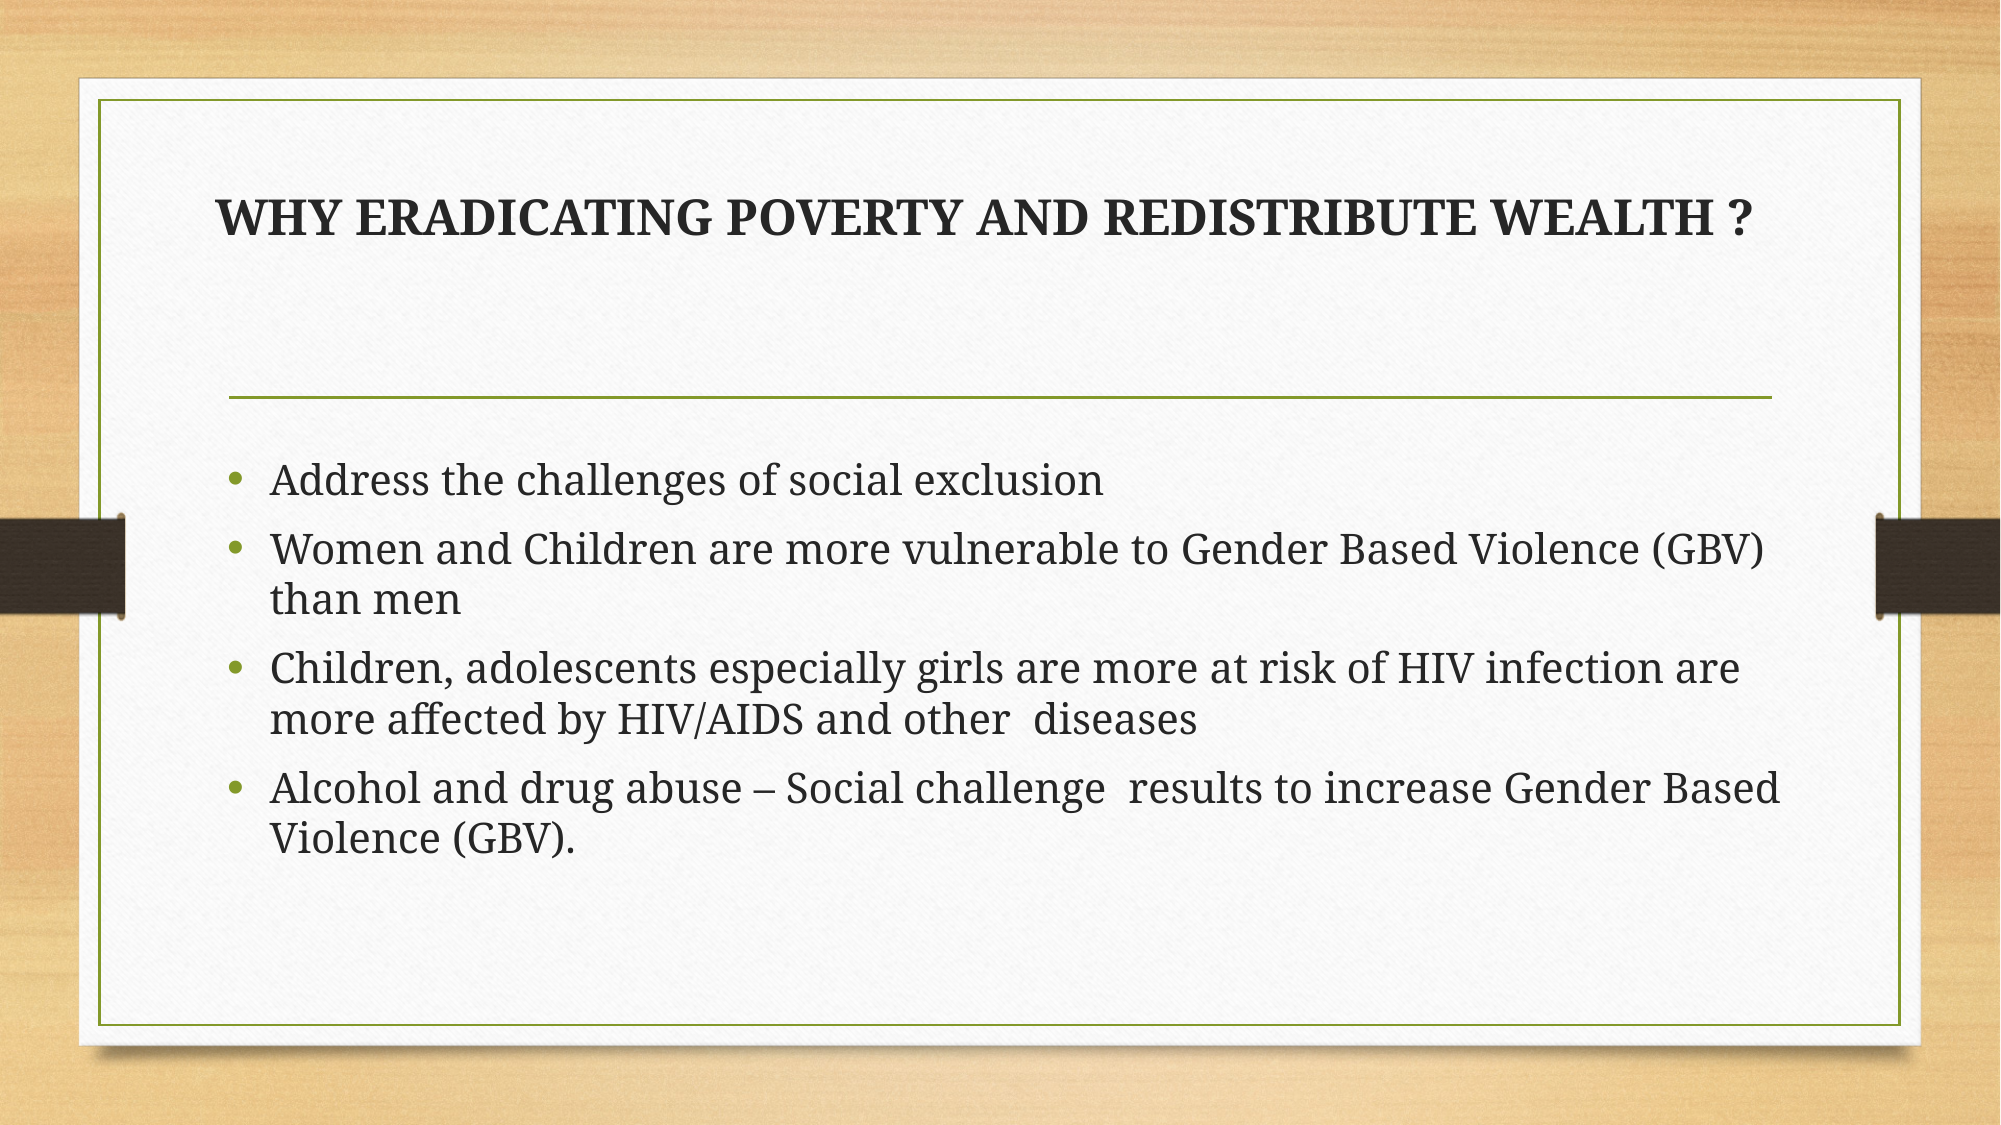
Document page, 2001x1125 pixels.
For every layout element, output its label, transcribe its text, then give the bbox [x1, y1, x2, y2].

list Address the challenges of social exclusion Women and Children are more vulnerable to Gender Based Violence (GBV) than men Children, adolescents especially girls are more at risk of HIV infection are more affected by HIV/AIDS and other diseases Alcohol and drug abuse – Social challenge results to increase Gender Based Violence (GBV). [212, 445, 1863, 872]
picture [0, 0, 2001, 1125]
title WHY ERADICATING POVERTY AND REDISTRIBUTE WEALTH ? [197, 115, 1773, 317]
